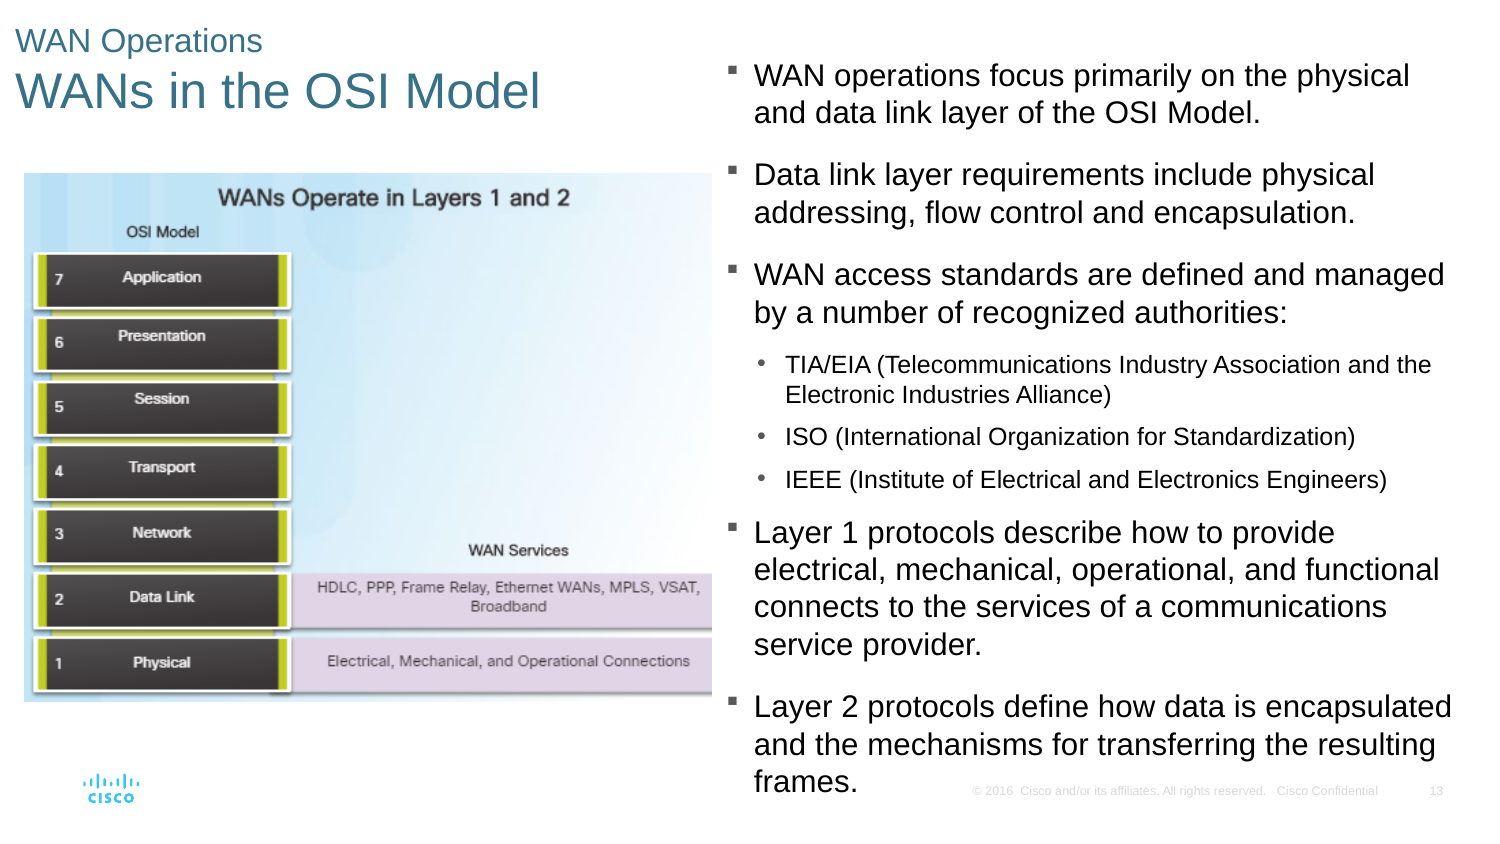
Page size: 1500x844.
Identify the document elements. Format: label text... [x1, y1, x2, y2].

picture [23, 173, 712, 702]
list WAN operations focus primarily on the physical and data link layer of the OSI Model. Data link layer requirements include physical addressing, flow control and encapsulation. WAN access standards are defined and managed by a number of recognized authorities: TIA/EIA (Telecommunications Industry Association and the Electronic Industries Alliance) ISO (International Organization for Standardization) IEEE (Institute of Electrical and Electronics Engineers) Layer 1 protocols describe how to provide electrical, mechanical, operational, and functional connects to the services of a communications service provider. Layer 2 protocols define how data is encapsulated and the mechanisms for transferring the resulting frames. [711, 47, 1491, 791]
title WAN Operations WANs in the OSI Model [0, 6, 847, 131]
